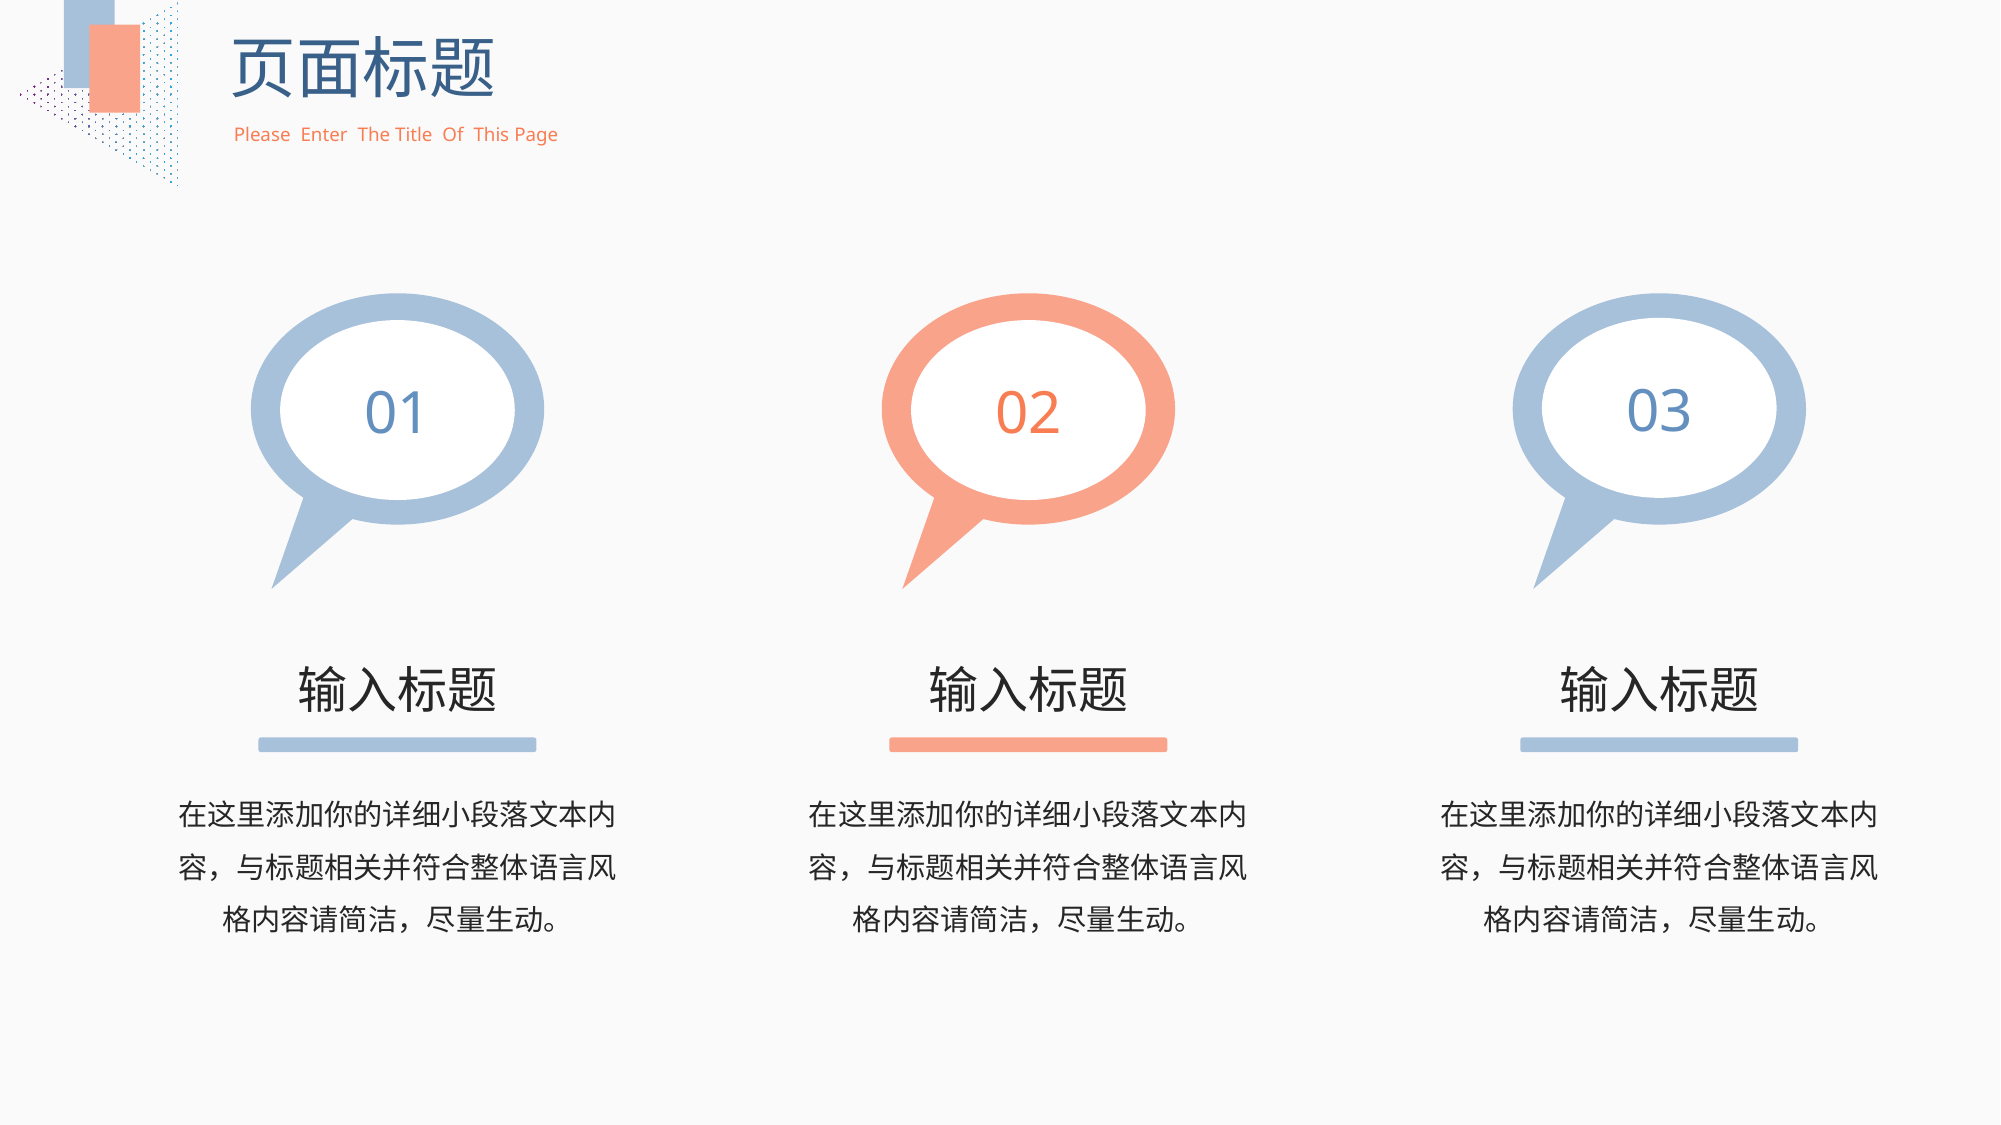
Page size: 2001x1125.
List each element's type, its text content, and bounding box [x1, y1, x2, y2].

text_box 01 [279, 319, 516, 502]
text_box [257, 736, 538, 754]
text_box 页面标题 [214, 18, 682, 114]
text_box [1519, 736, 1800, 754]
text_box Please Enter The Title Of This Page [219, 114, 686, 153]
text_box 在这里添加你的详细小段落文本内容，与标题相关并符合整体语言风格内容请简洁，尽量生动。 [153, 771, 642, 944]
text_box [888, 736, 1169, 754]
text_box [249, 292, 546, 590]
text_box [880, 292, 1177, 590]
text_box 输入标题 [855, 621, 1202, 727]
text_box 在这里添加你的详细小段落文本内容，与标题相关并符合整体语言风格内容请简洁，尽量生动。 [1414, 771, 1904, 944]
text_box 在这里添加你的详细小段落文本内容，与标题相关并符合整体语言风格内容请简洁，尽量生动。 [784, 771, 1273, 944]
text_box 输入标题 [224, 621, 571, 727]
text_box 03 [1540, 316, 1778, 499]
text_box [1511, 292, 1808, 590]
text_box 02 [910, 319, 1147, 502]
text_box 输入标题 [1486, 621, 1833, 727]
